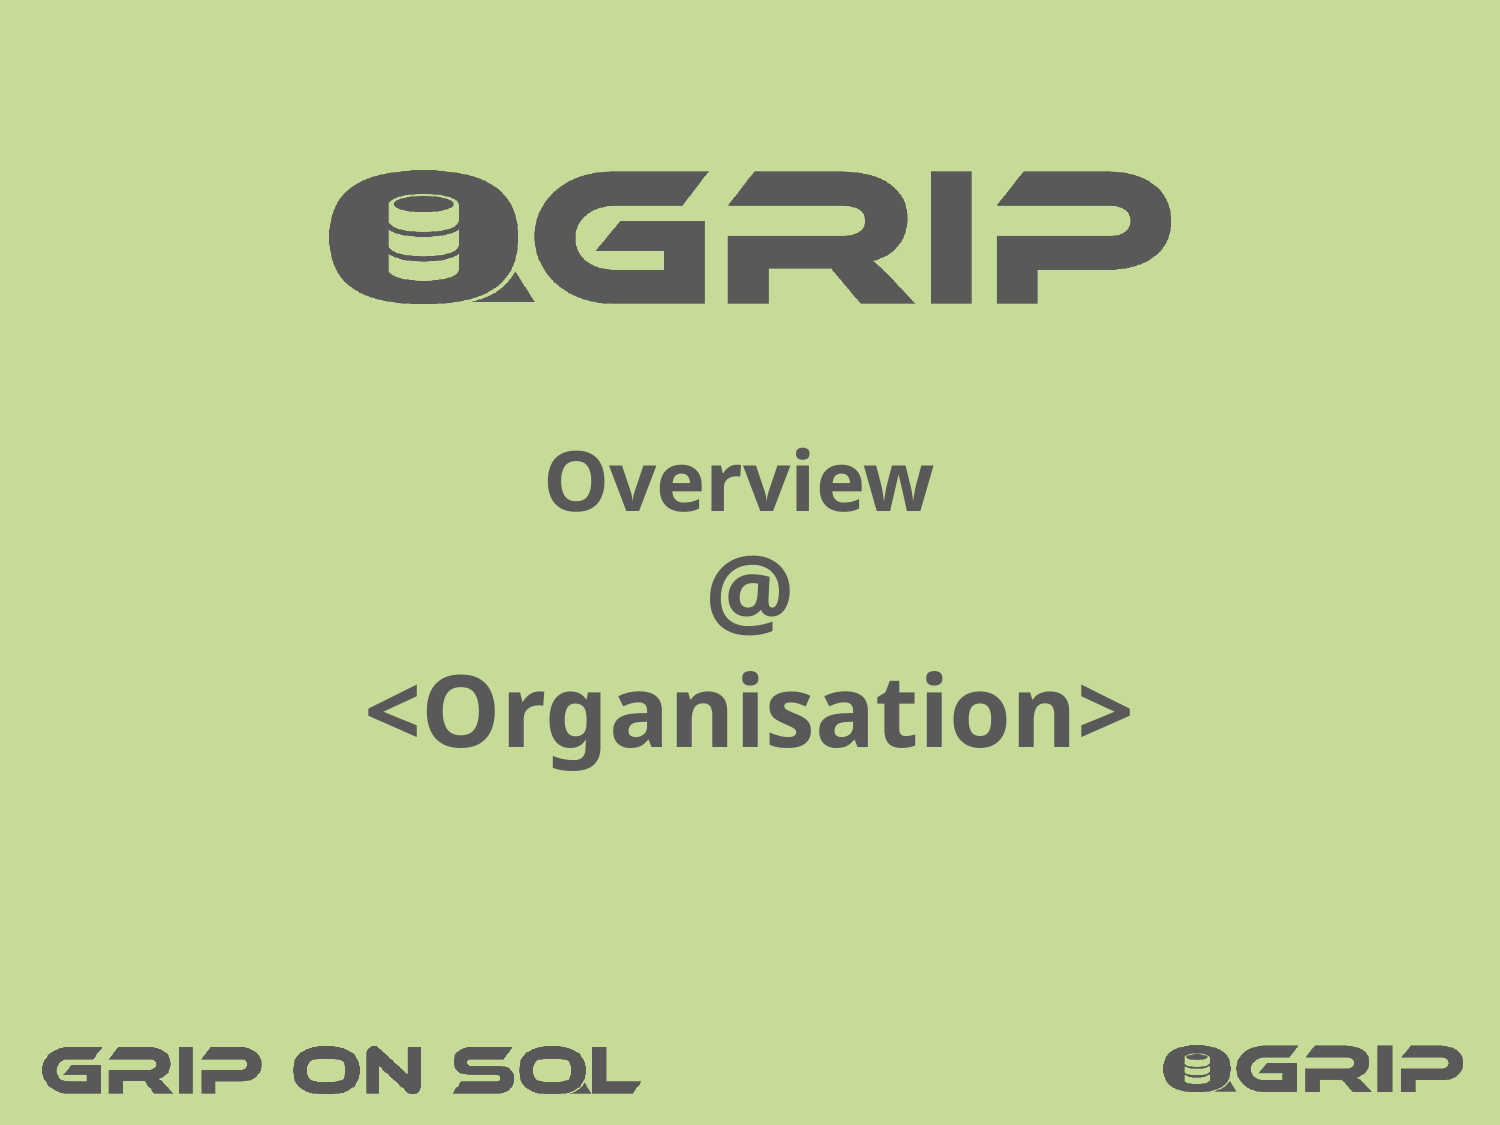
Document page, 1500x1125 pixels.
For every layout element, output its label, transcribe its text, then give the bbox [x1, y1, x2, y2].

title Overview @ <Organisation> [112, 385, 1388, 811]
picture [42, 1046, 641, 1094]
picture [329, 170, 1171, 304]
picture [1163, 1045, 1463, 1092]
